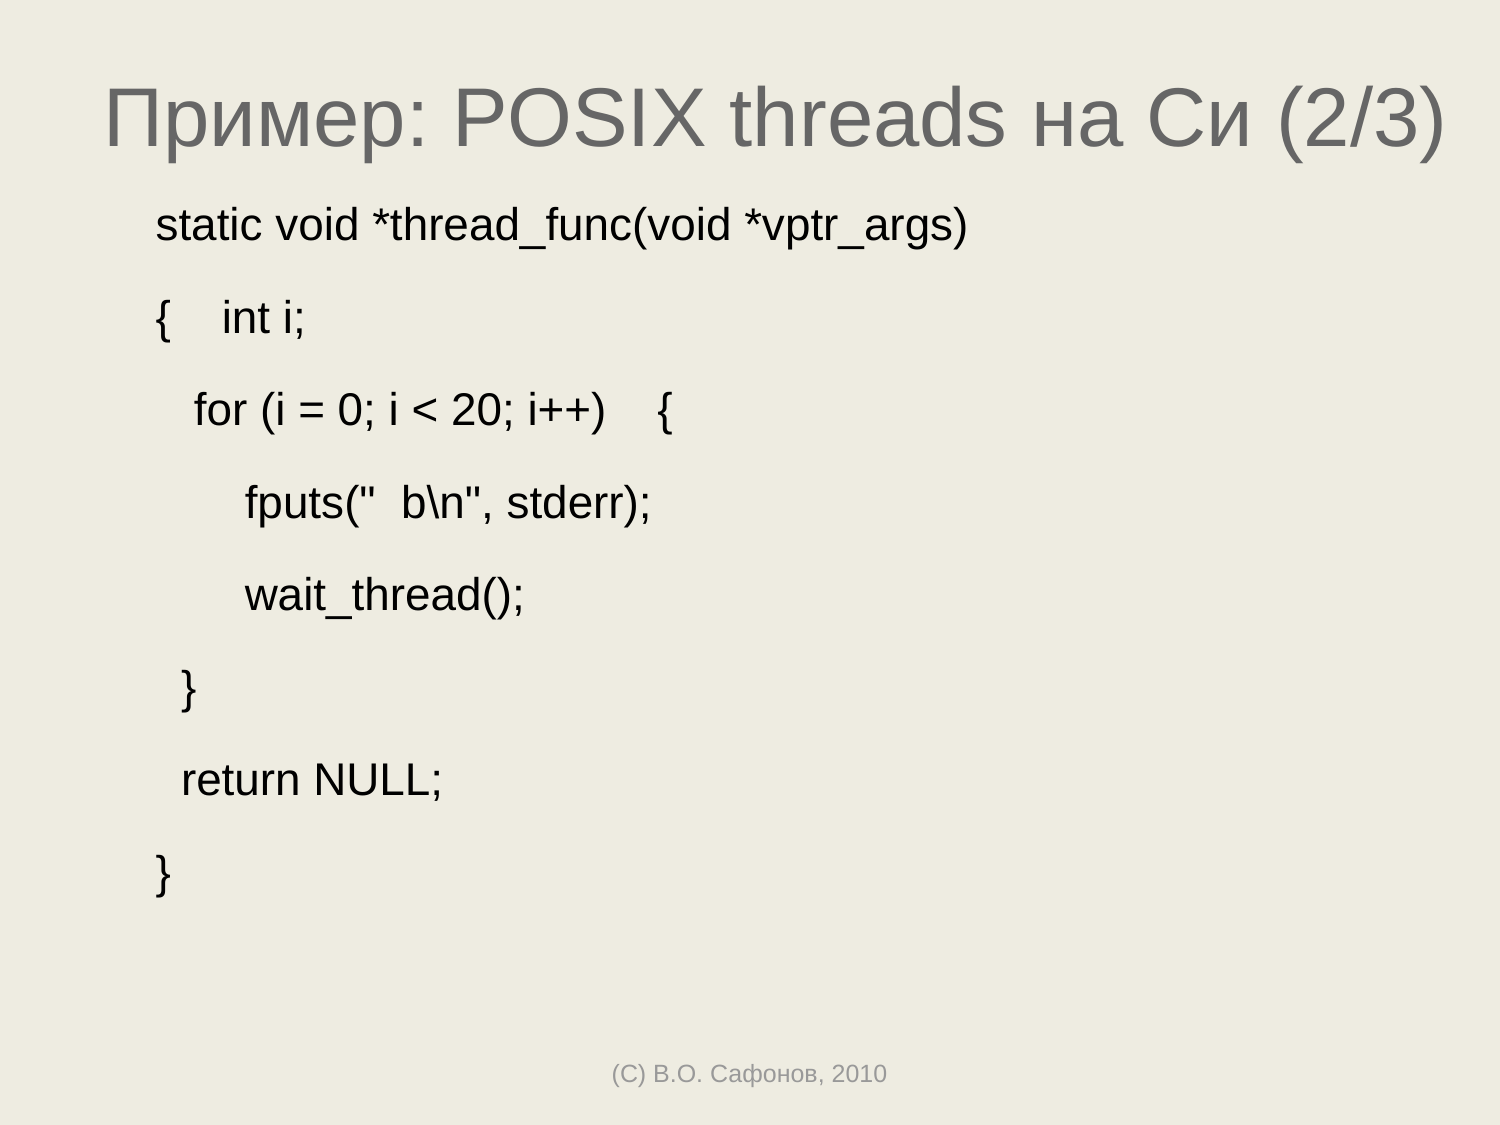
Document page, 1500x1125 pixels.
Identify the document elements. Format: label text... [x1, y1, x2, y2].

title Пример: POSIX threads на Си (2/3) [74, 49, 1477, 177]
footer (C) В.О. Сафонов, 2010 [512, 1042, 988, 1103]
list static void *thread_func(void *vptr_args) { int i; for (i = 0; i < 20; i++) { fputs(" b\n", stderr); wait_thread(); } return NULL; } [140, 187, 1454, 1043]
